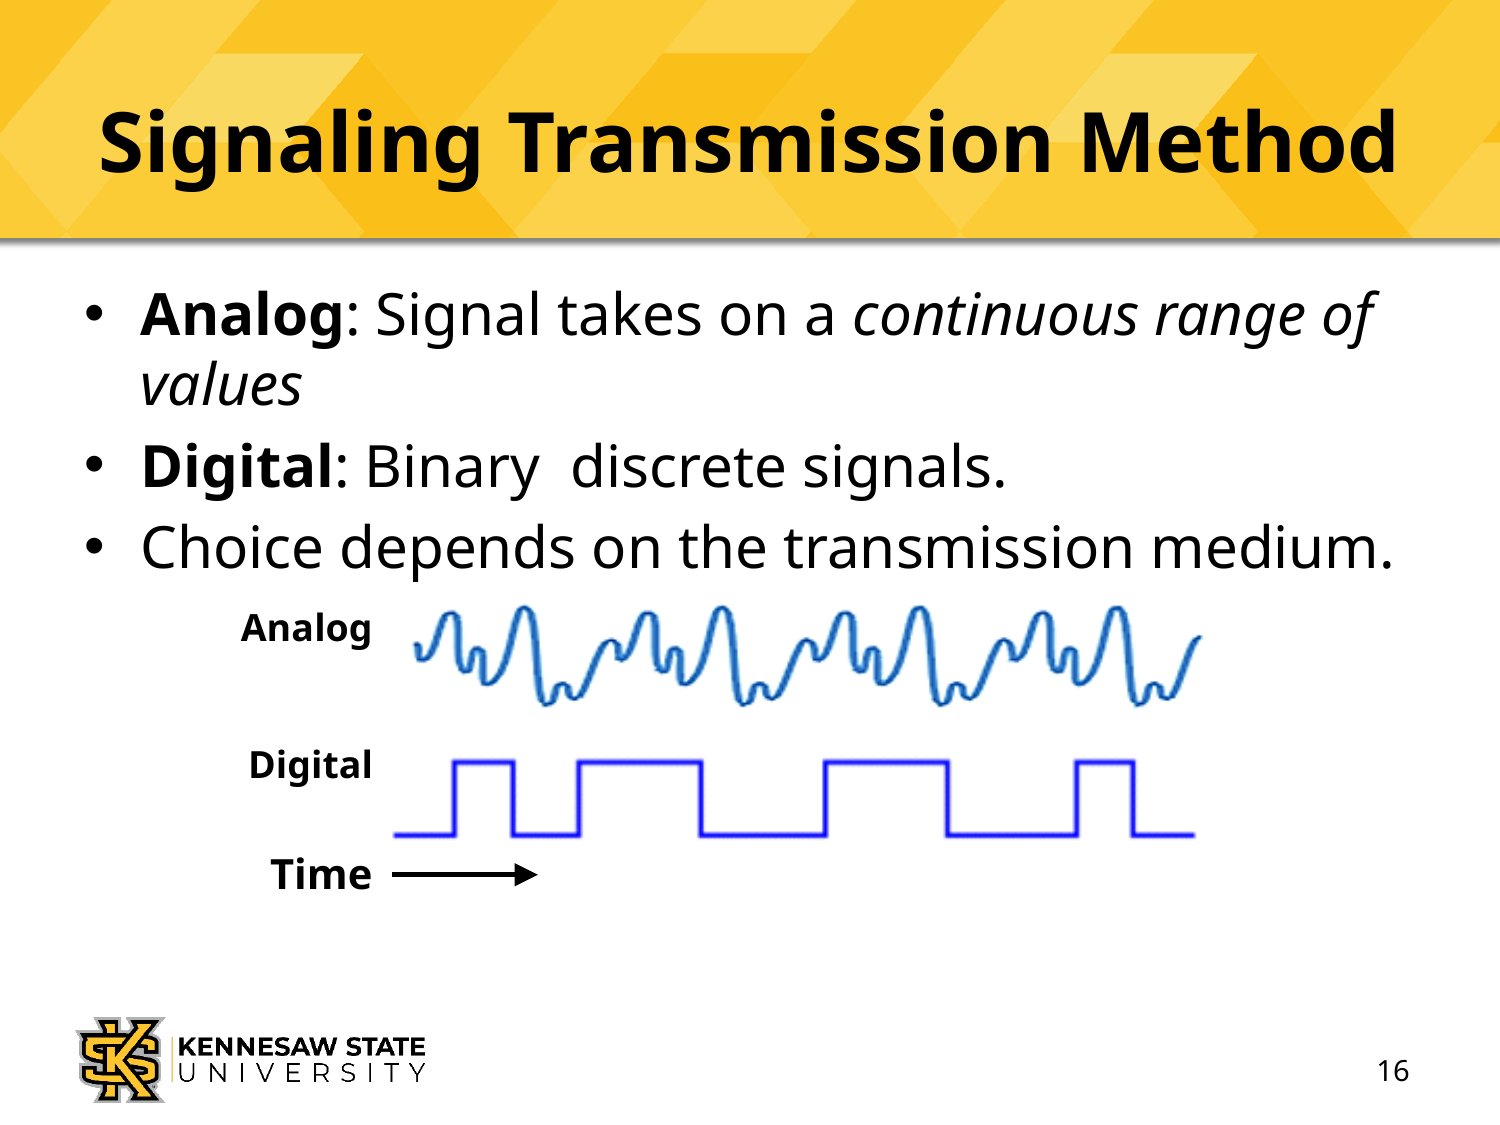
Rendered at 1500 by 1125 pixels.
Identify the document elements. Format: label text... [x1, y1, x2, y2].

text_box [49, 596, 1226, 907]
picture [75, 1017, 425, 1103]
picture [0, 0, 1500, 251]
slide_number 16 [1074, 1042, 1425, 1103]
title Signaling Transmission Method [75, 45, 1425, 233]
list Analog: Signal takes on a continuous range of values Digital: Binary discrete signals. Choice depends on the transmission medium. [69, 269, 1500, 770]
